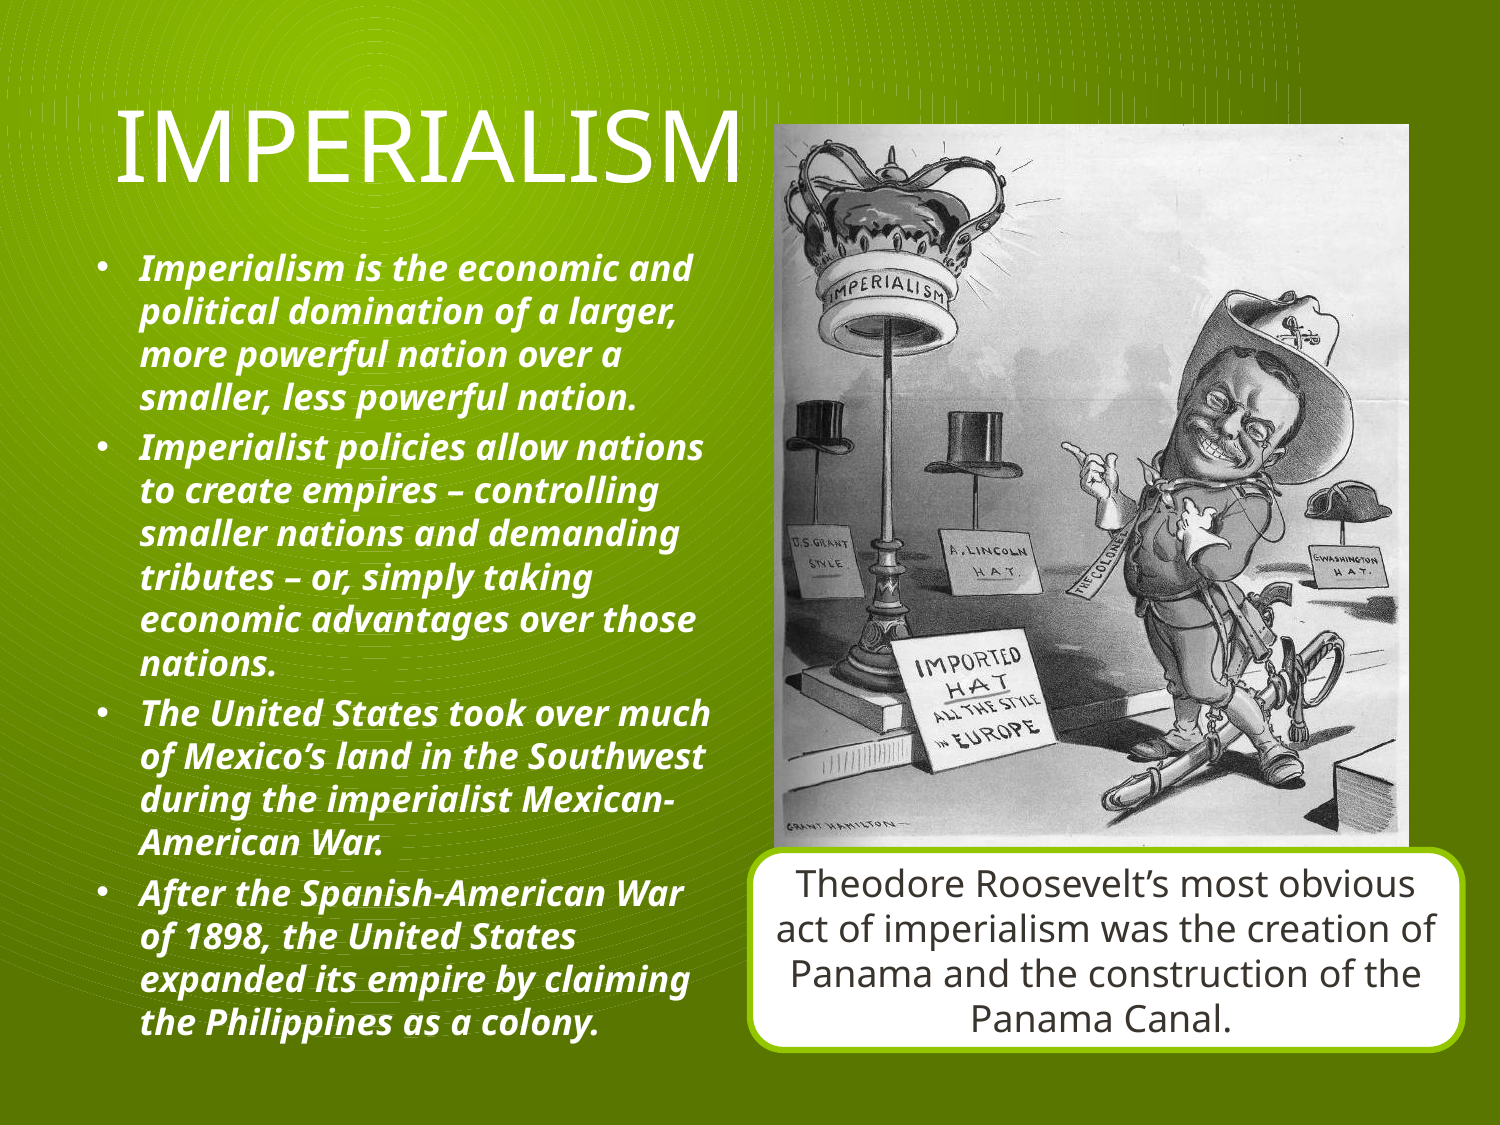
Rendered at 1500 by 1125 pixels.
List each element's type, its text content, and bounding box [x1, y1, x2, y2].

list Imperialism is the economic and political domination of a larger, more powerful nation over a smaller, less powerful nation. Imperialist policies allow nations to create empires – controlling smaller nations and demanding tributes – or, simply taking economic advantages over those nations. The United States took over much of Mexico’s land in the Southwest during the imperialist Mexican-American War. After the Spanish-American War of 1898, the United States expanded its empire by claiming the Philippines as a colony. [81, 237, 738, 1063]
text_box Theodore Roosevelt’s most obvious act of imperialism was the creation of Panama and the construction of the Panama Canal. [746, 846, 1466, 1054]
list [774, 124, 1409, 876]
title imperialism [99, 75, 782, 238]
